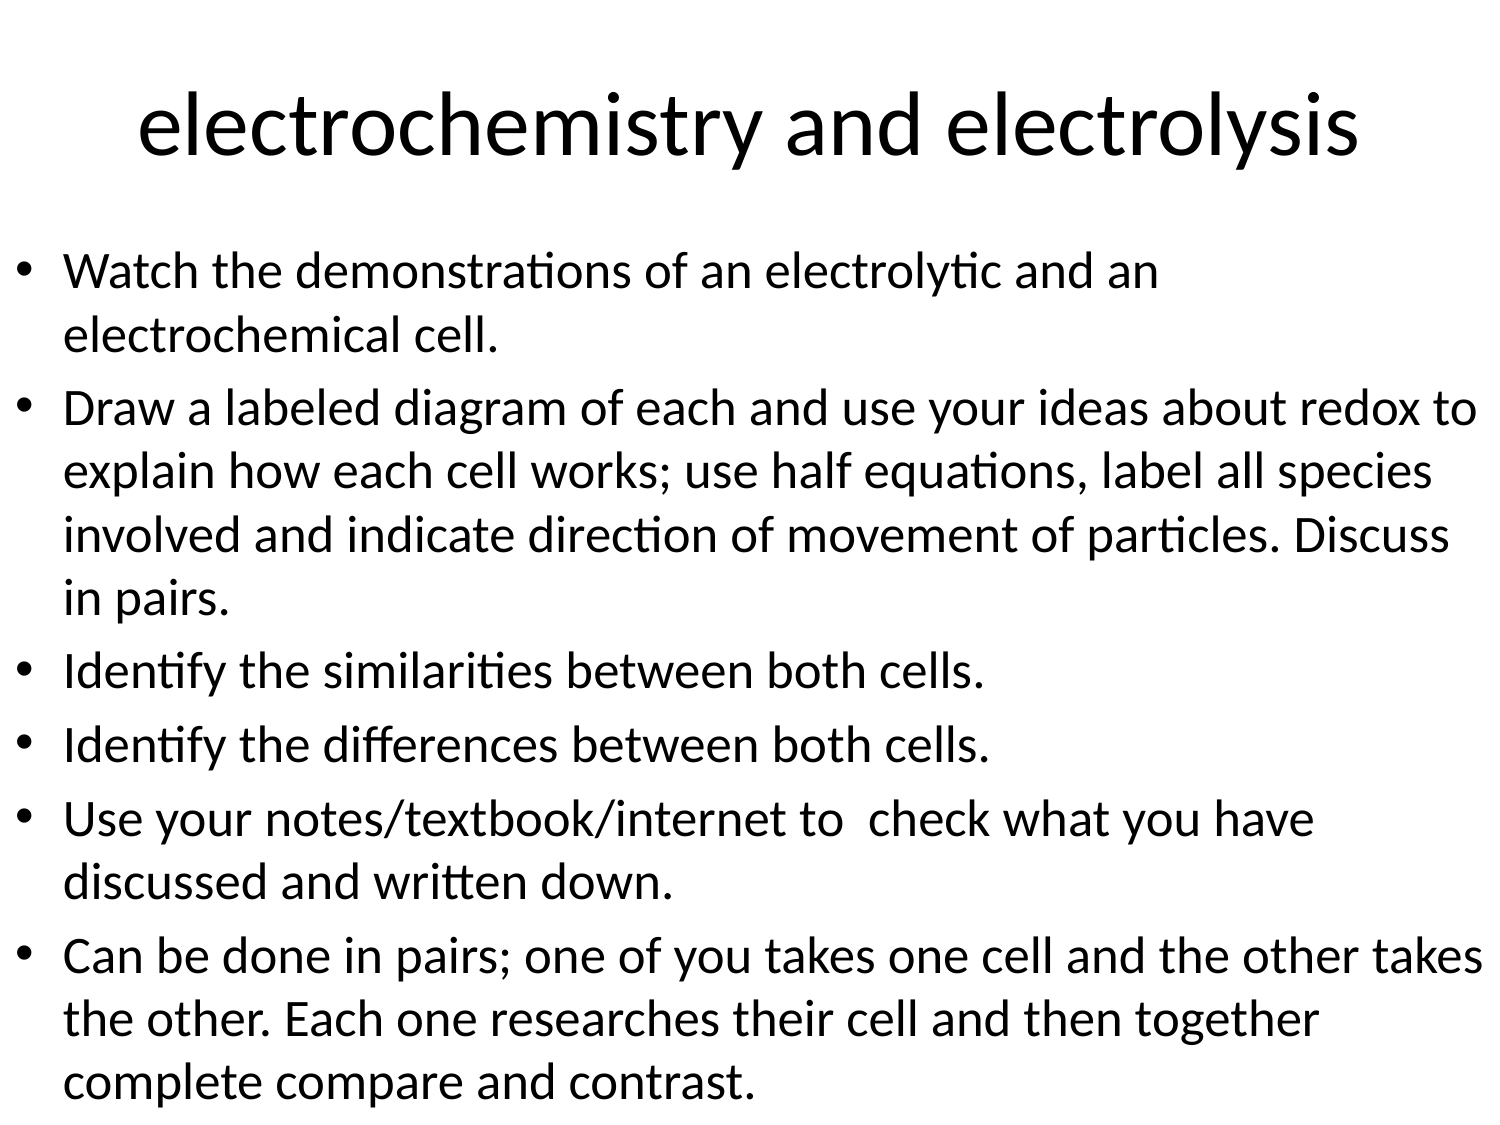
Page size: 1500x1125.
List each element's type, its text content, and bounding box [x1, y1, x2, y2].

title electrochemistry and electrolysis [75, 45, 1425, 194]
list Watch the demonstrations of an electrolytic and an electrochemical cell. Draw a labeled diagram of each and use your ideas about redox to explain how each cell works; use half equations, label all species involved and indicate direction of movement of particles. Discuss in pairs. Identify the similarities between both cells. Identify the differences between both cells. Use your notes/textbook/internet to check what you have discussed and written down. Can be done in pairs; one of you takes one cell and the other takes the other. Each one researches their cell and then together complete compare and contrast. [0, 228, 1500, 1125]
